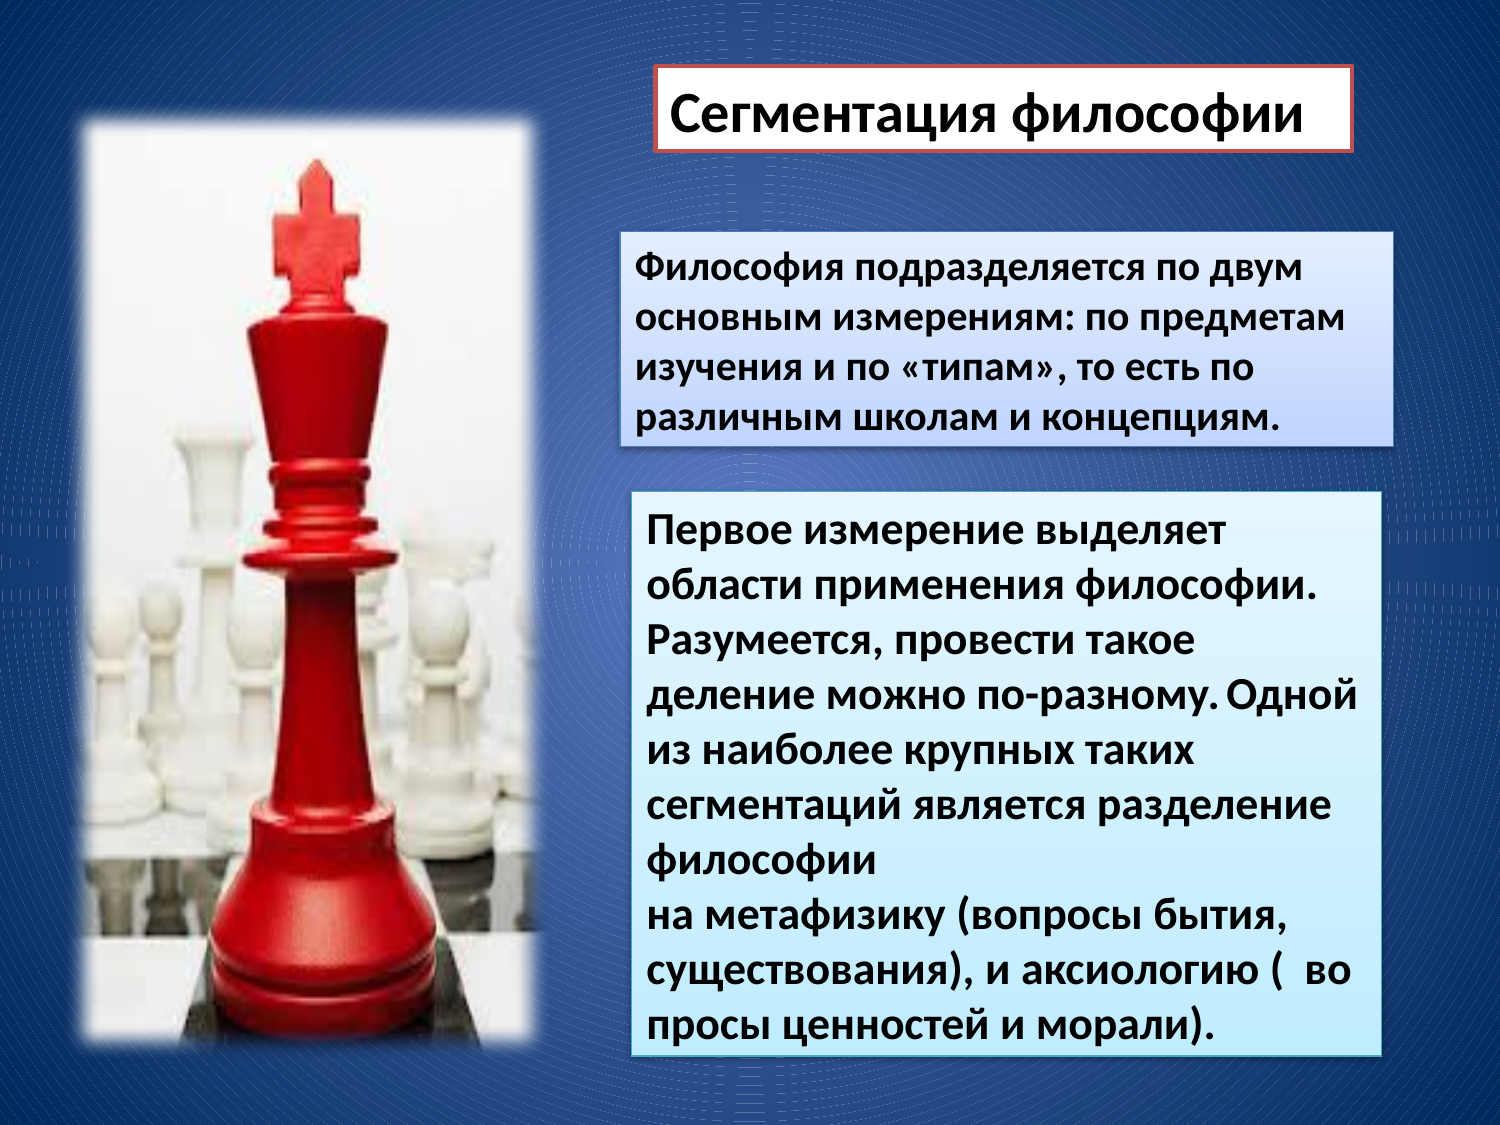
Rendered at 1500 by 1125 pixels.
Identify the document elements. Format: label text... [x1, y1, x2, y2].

text_box Первое измерение выделяет области применения философии. Разумеется, провести такое деление можно по-разному. Одной из наиболее крупных таких сегментаций является разделение философии на метафизику (вопросы бытия, существования), и аксиологию ( вопросы ценностей и морали). [631, 491, 1382, 1057]
text_box Сегментация философии [653, 64, 1354, 153]
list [64, 101, 550, 1059]
text_box Философия подразделяется по двум основным измерениям: по предметам изучения и по «типам», то есть по различным школам и концепциям. [619, 231, 1394, 447]
